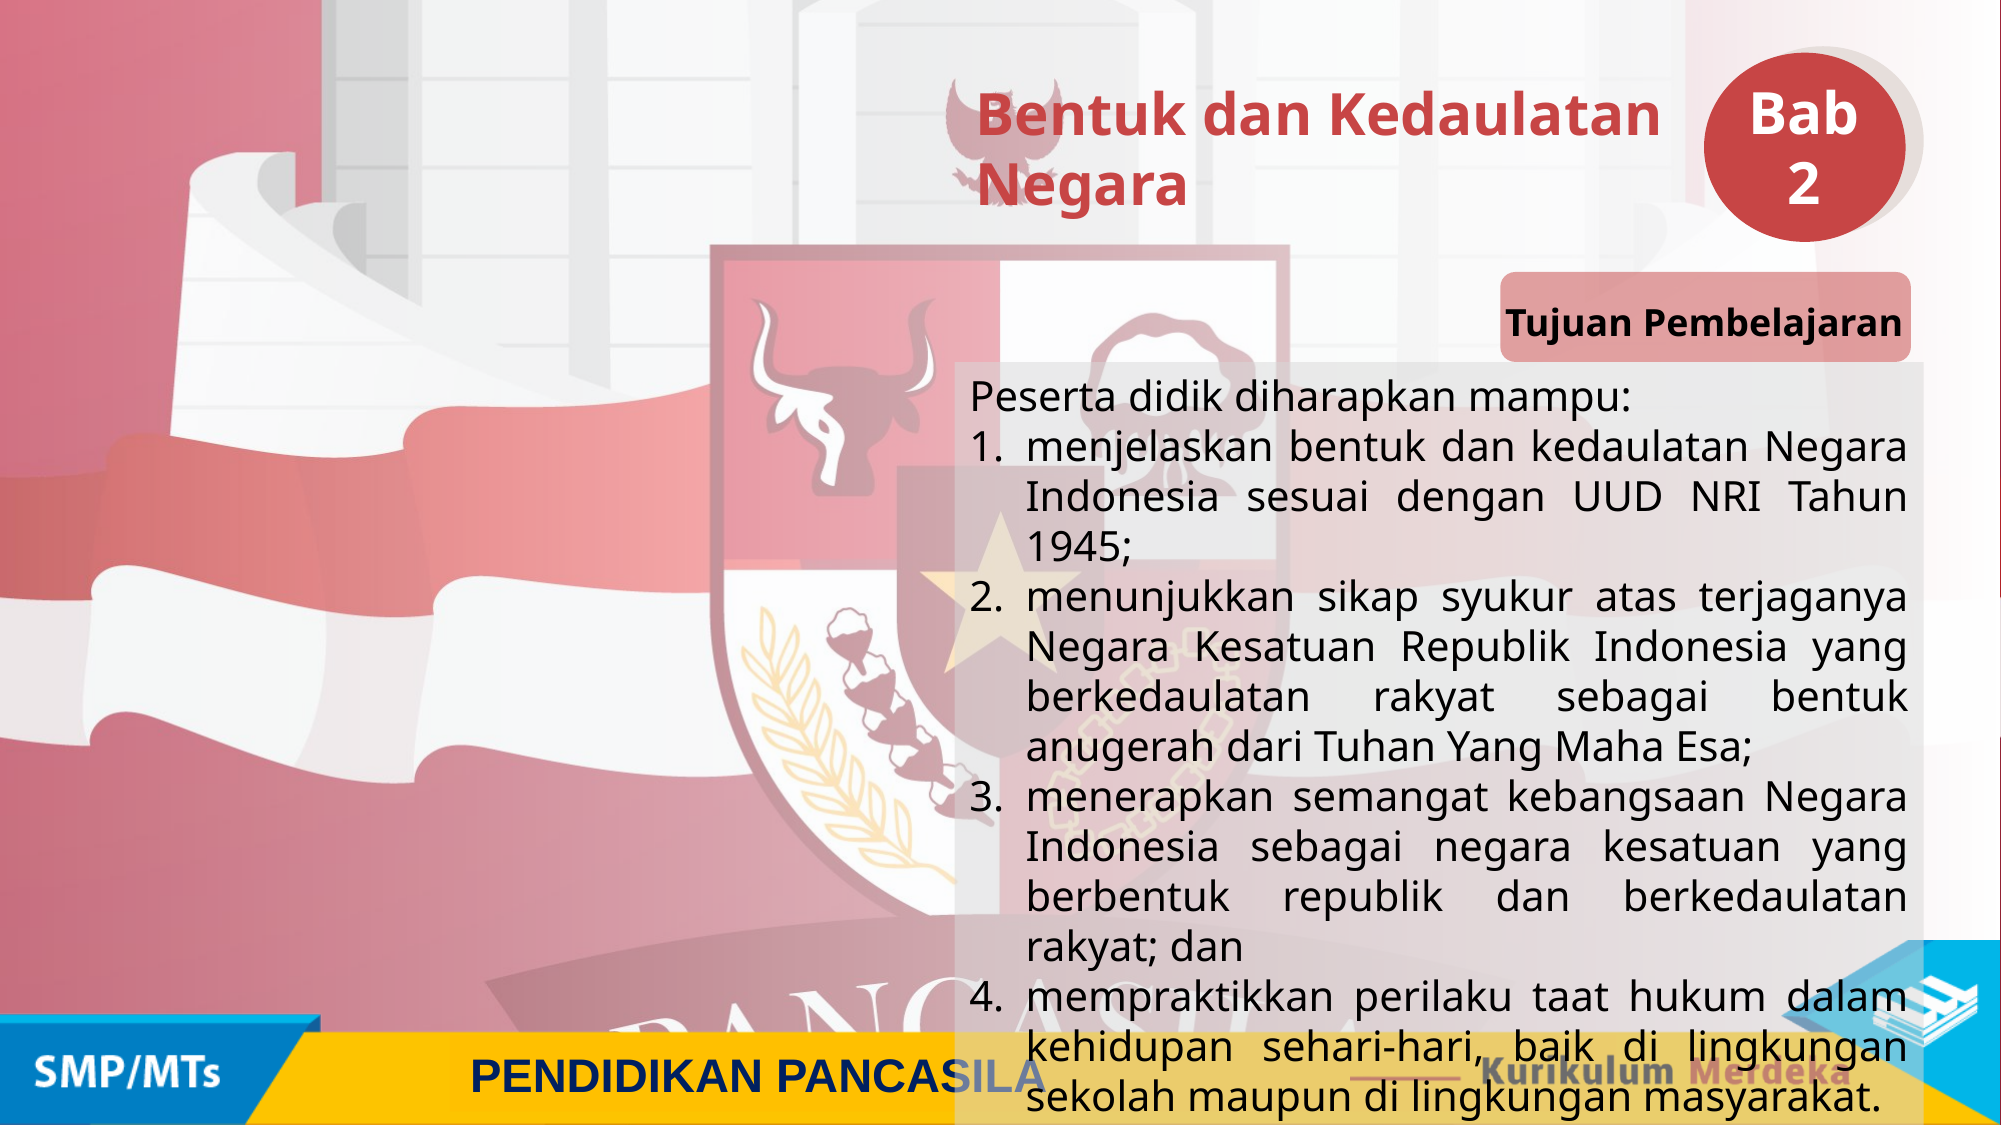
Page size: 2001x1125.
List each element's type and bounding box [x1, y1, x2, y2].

picture [0, 0, 2001, 940]
text_box [0, 940, 2000, 1125]
